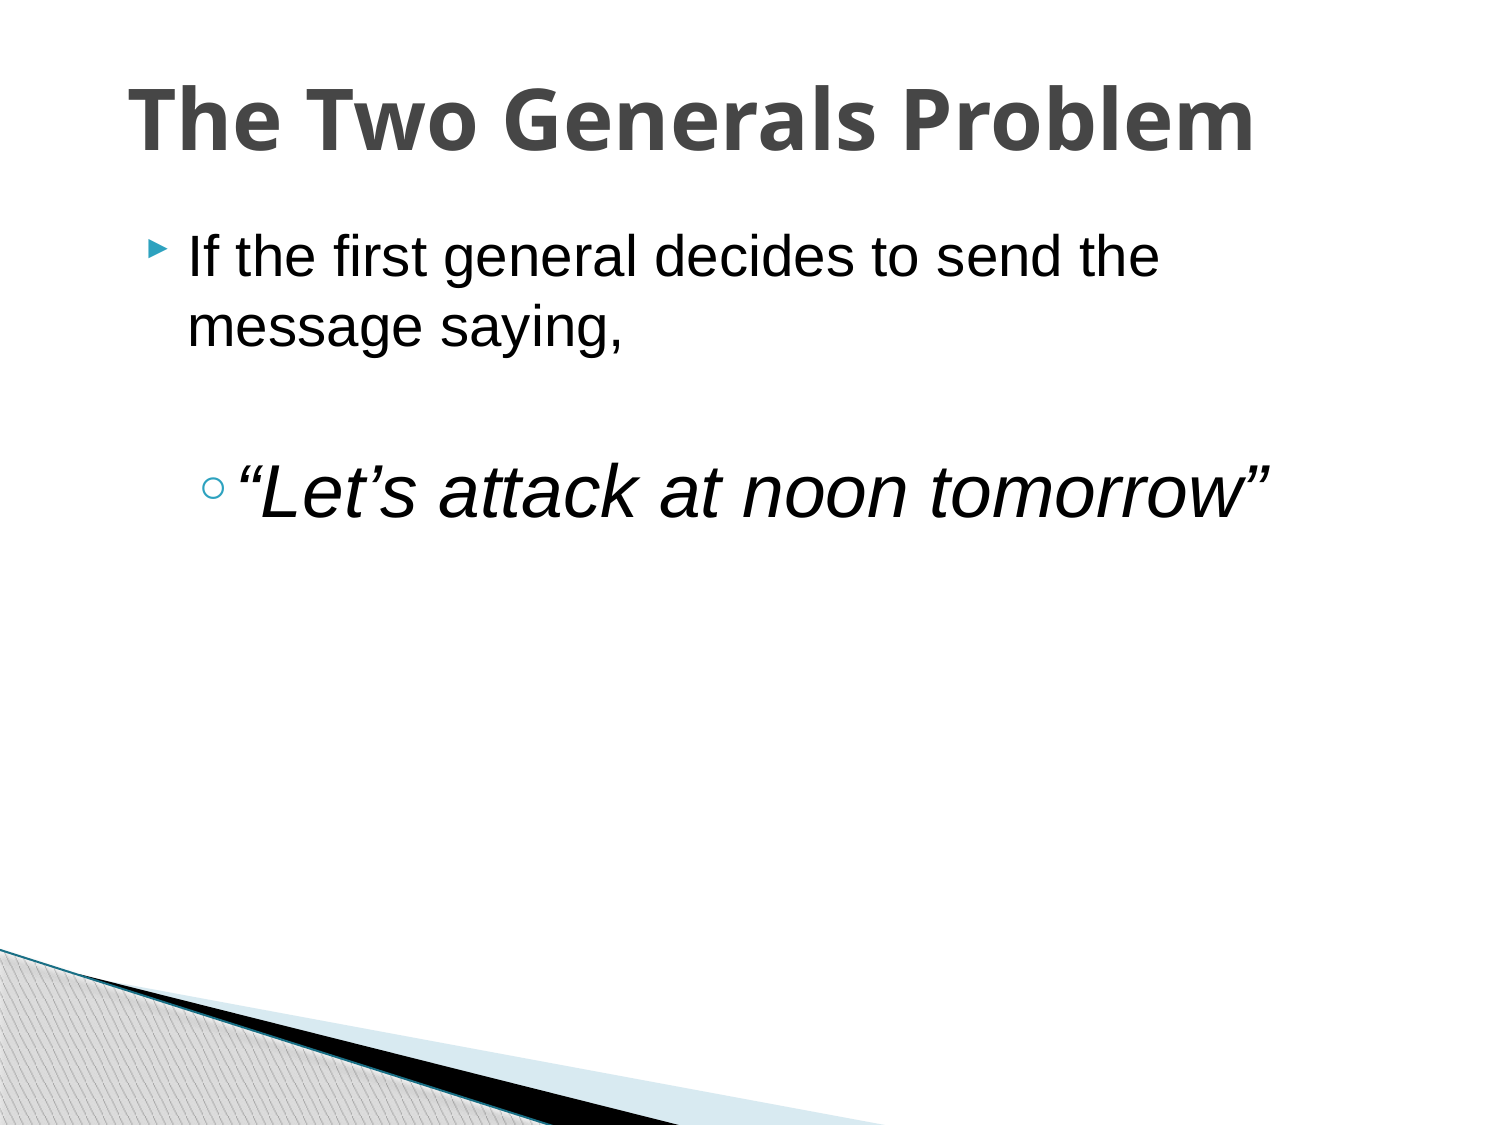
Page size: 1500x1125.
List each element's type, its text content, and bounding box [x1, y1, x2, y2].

list If the first general decides to send the message saying, “Let’s attack at noon tomorrow” [112, 210, 1388, 1027]
title The Two Generals Problem [112, 22, 1388, 210]
